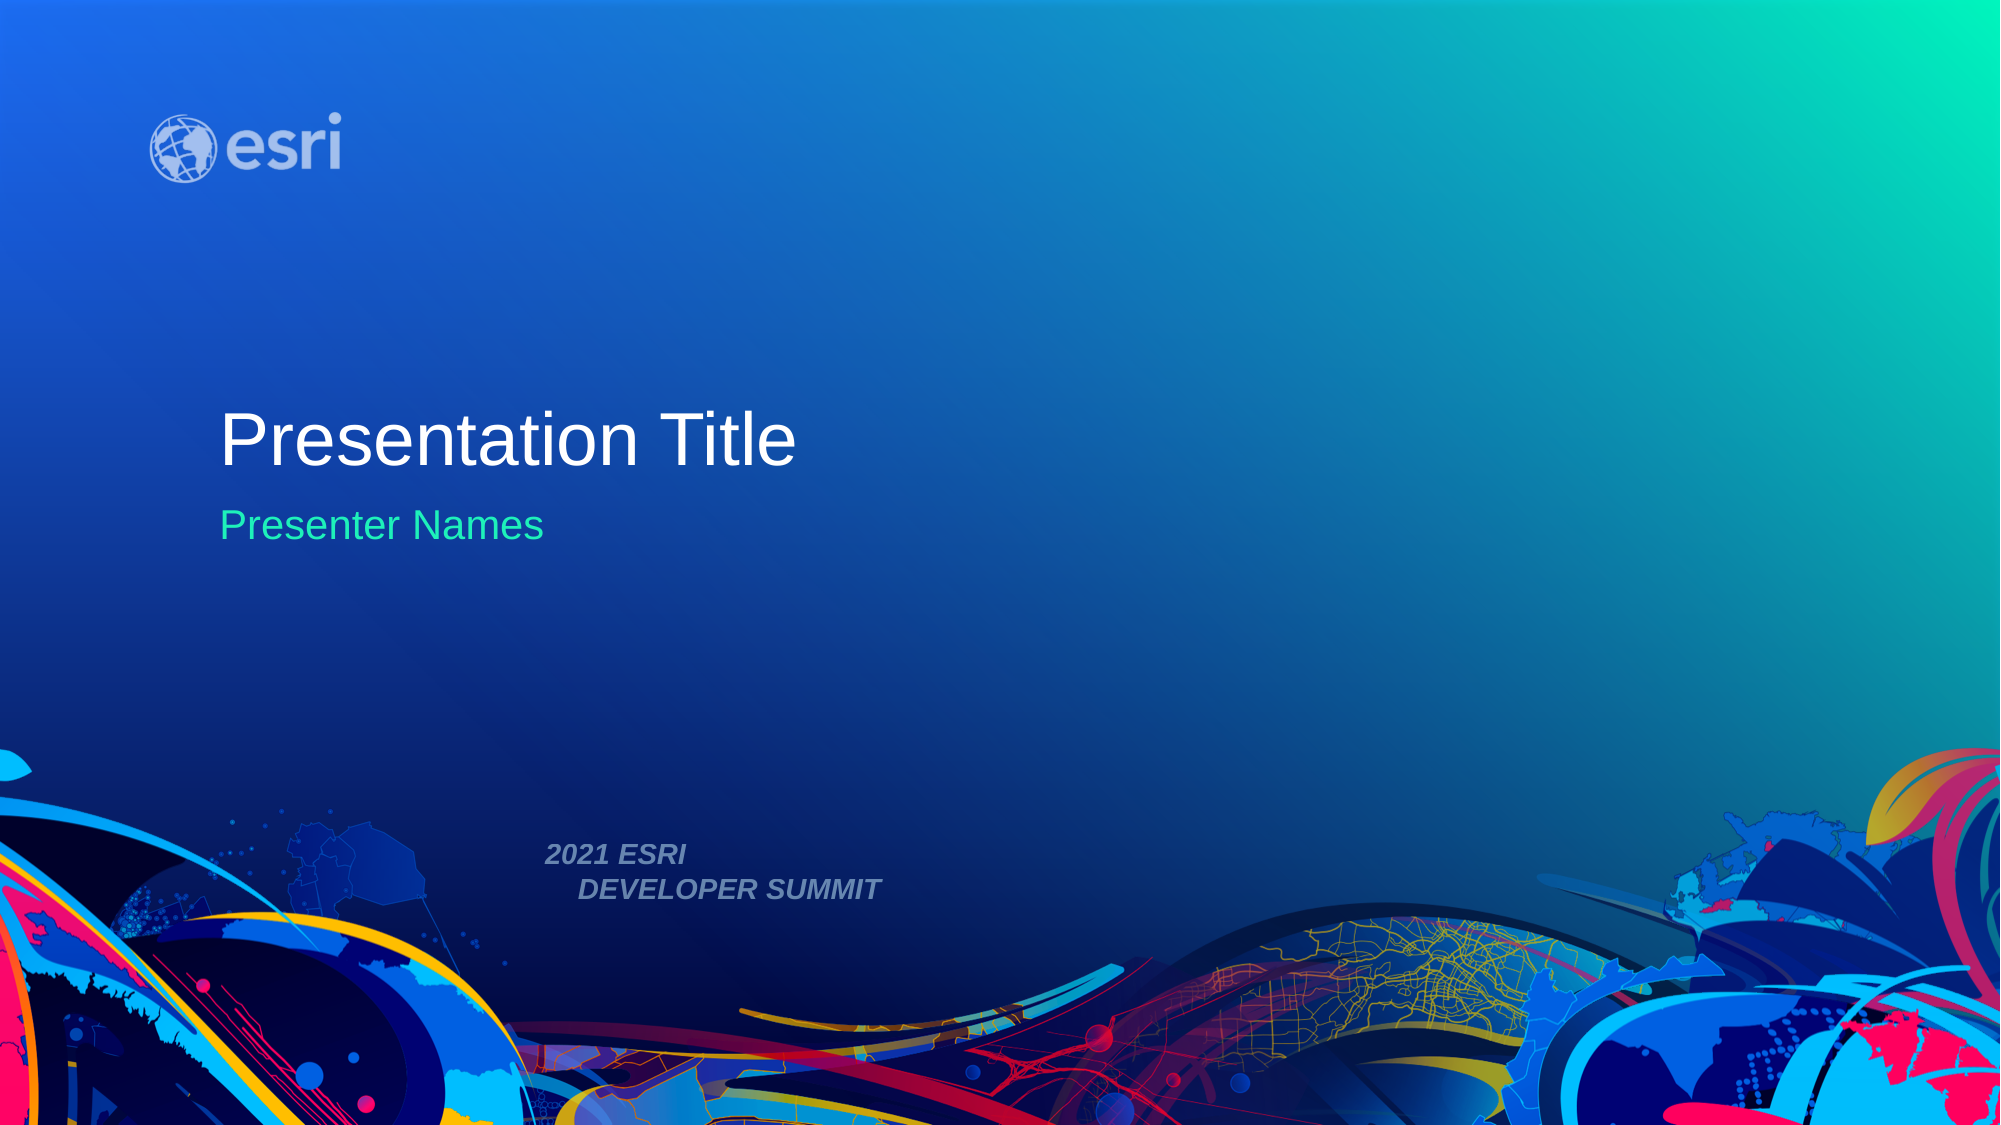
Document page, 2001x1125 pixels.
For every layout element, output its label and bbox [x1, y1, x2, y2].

picture [146, 109, 343, 188]
text_box [0, 0, 2000, 1125]
